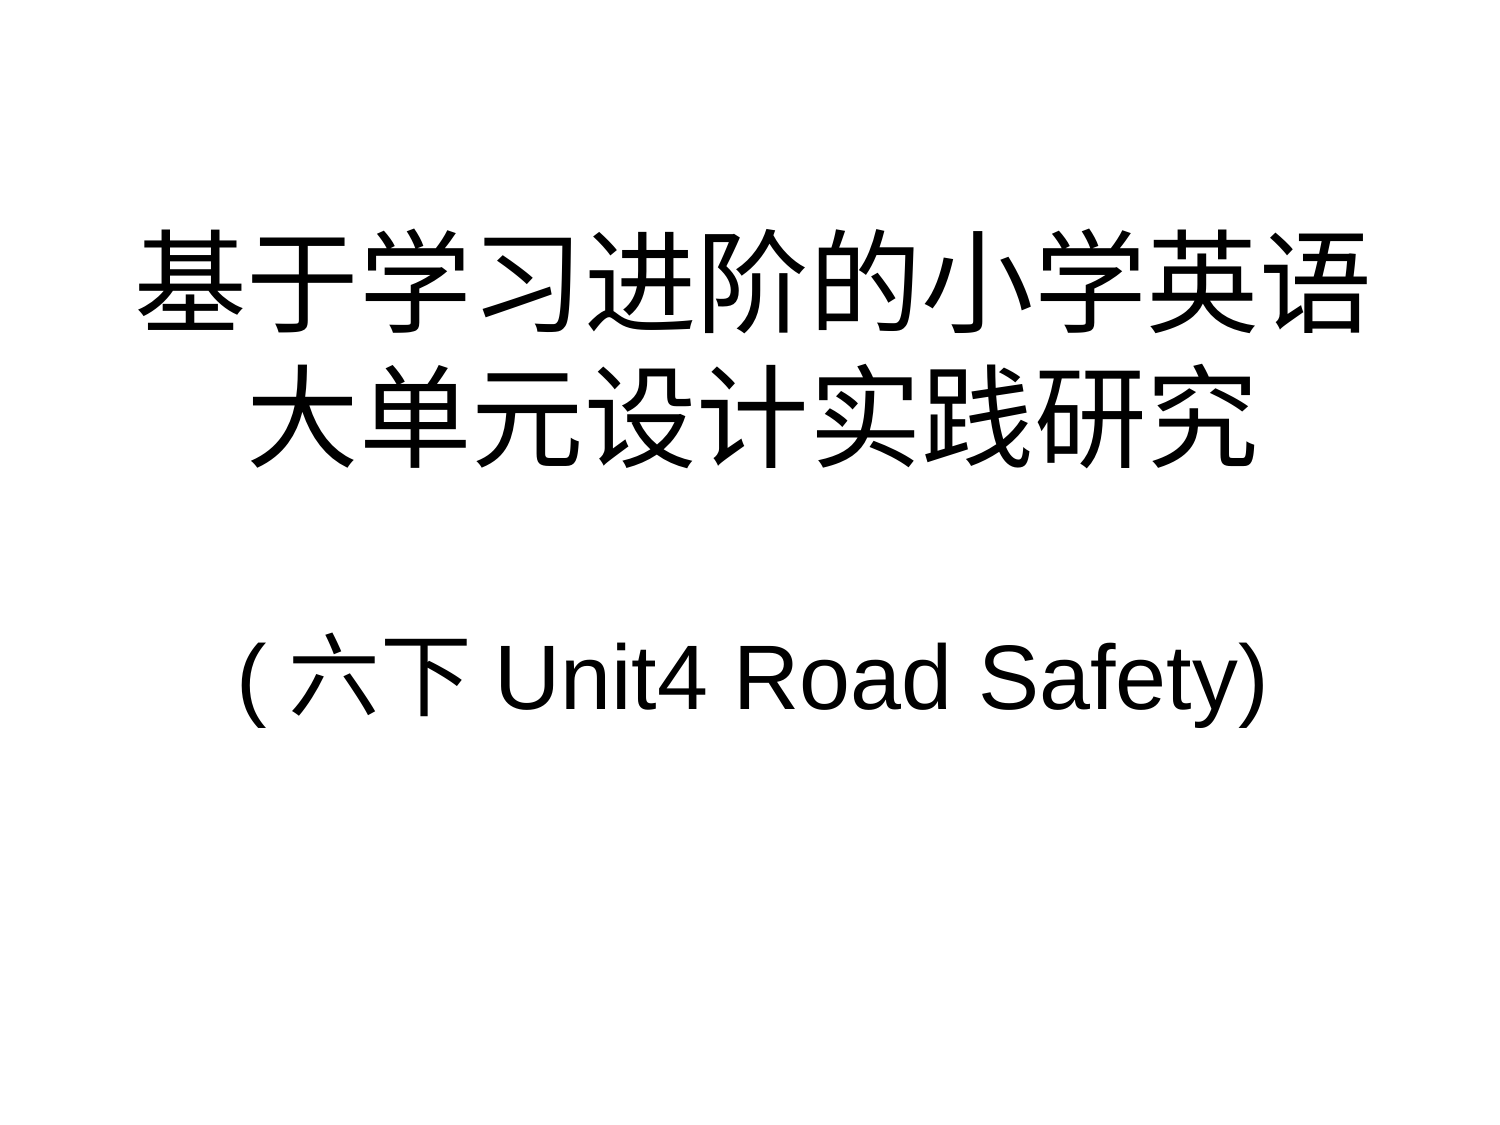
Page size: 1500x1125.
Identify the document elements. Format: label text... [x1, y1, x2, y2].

title 基于学习进阶的小学英语 大单元设计实践研究 (六下Unit4 Road Safety) [43, 349, 1463, 591]
